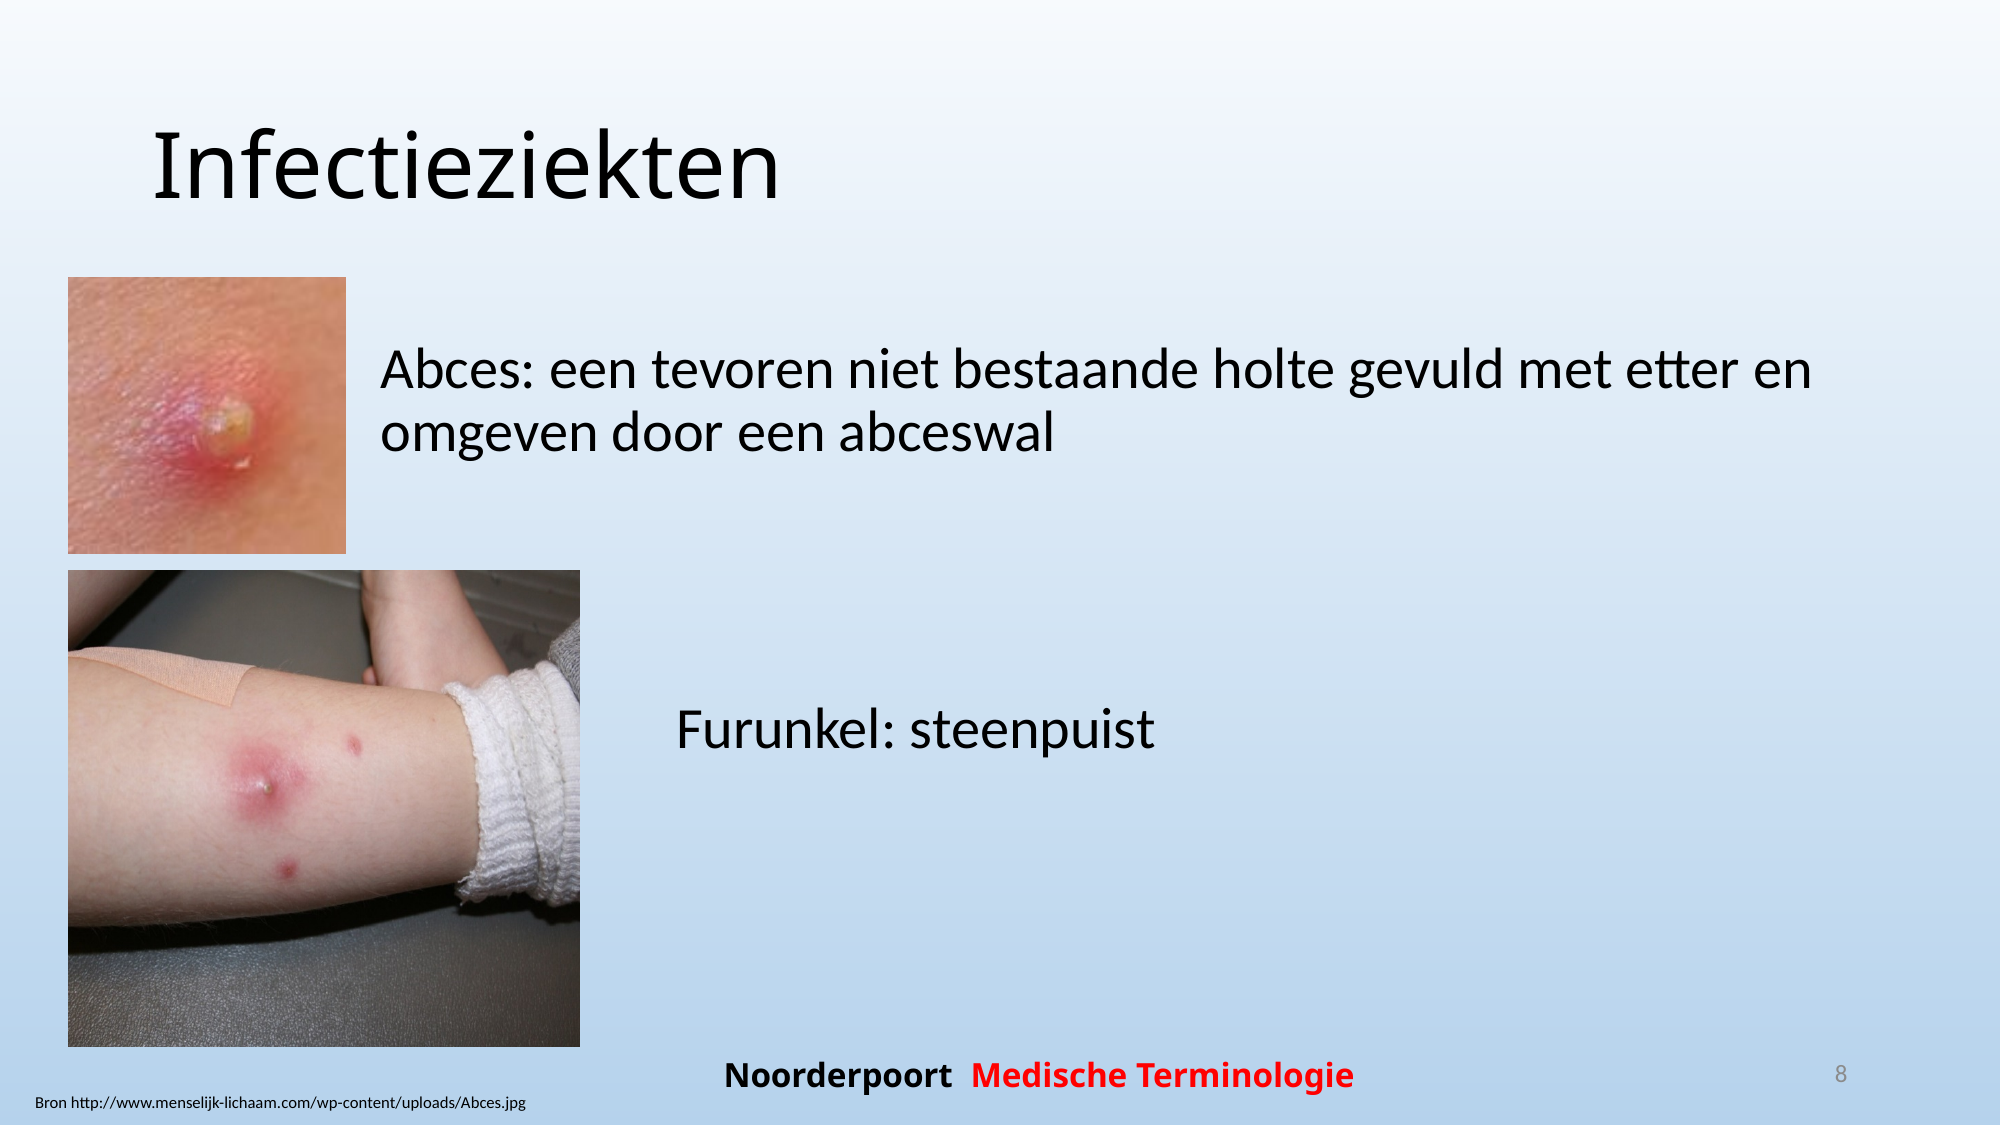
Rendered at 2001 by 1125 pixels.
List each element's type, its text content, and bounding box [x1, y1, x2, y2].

picture [68, 570, 580, 1047]
slide_number 8 [1412, 1042, 1863, 1103]
title Infectieziekten [137, 59, 1863, 278]
picture [68, 277, 346, 554]
text_box Bron http://www.menselijk-lichaam.com/wp-content/uploads/Abces.jpg [20, 1084, 1021, 1120]
list Abces: een tevoren niet bestaande holte gevuld met etter en omgeven door een abceswal [365, 330, 1863, 624]
text_box Furunkel: steenpuist [661, 682, 1453, 768]
text_box Noorderpoort Medische Terminologie [708, 1046, 1406, 1102]
